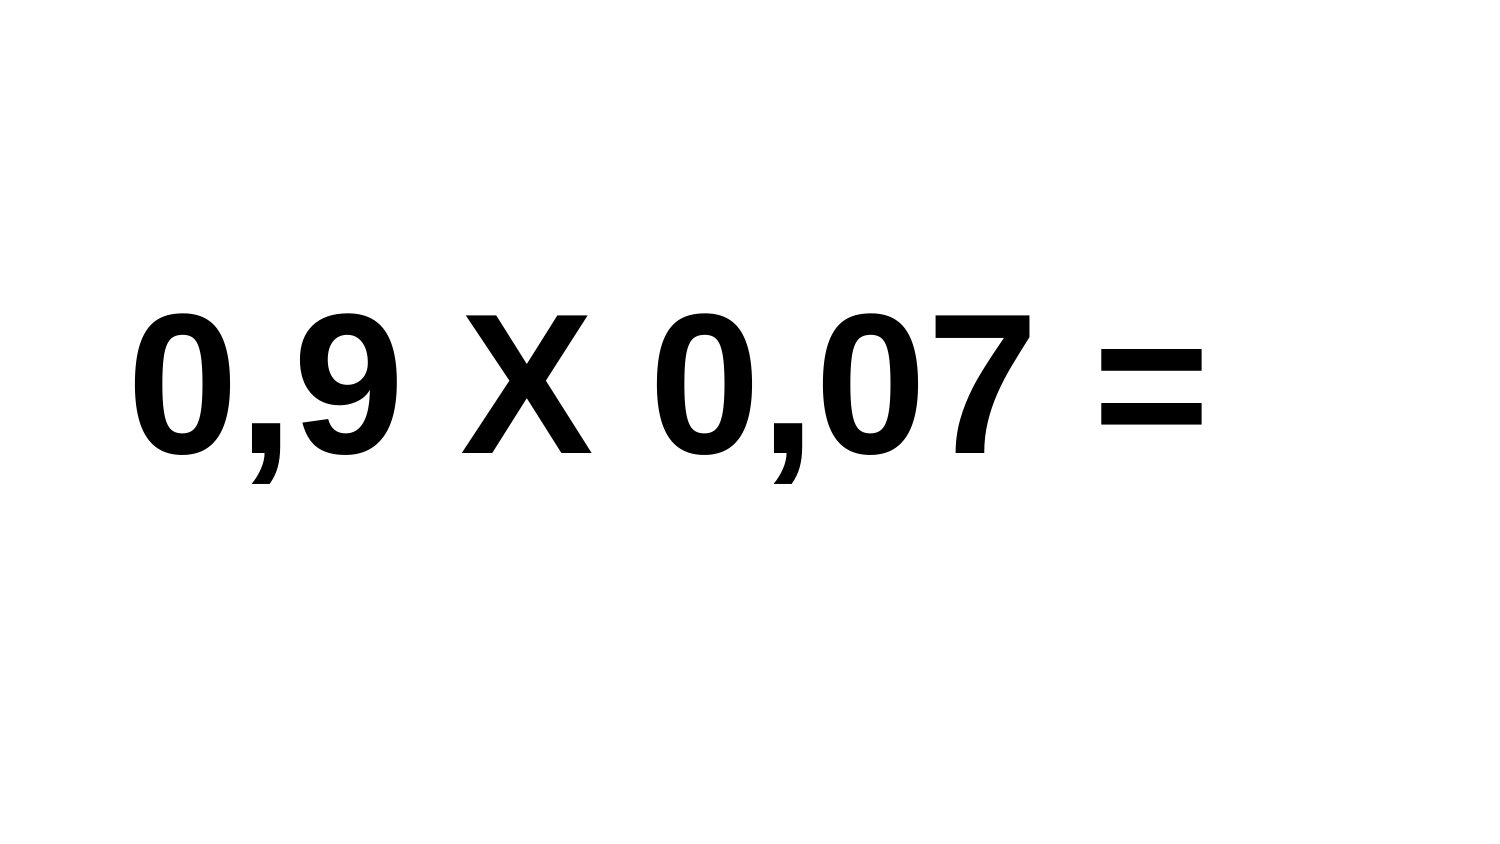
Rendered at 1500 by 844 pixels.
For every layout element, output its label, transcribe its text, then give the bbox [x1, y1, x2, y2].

text_box 0,9 X 0,07 = [112, 318, 1388, 509]
